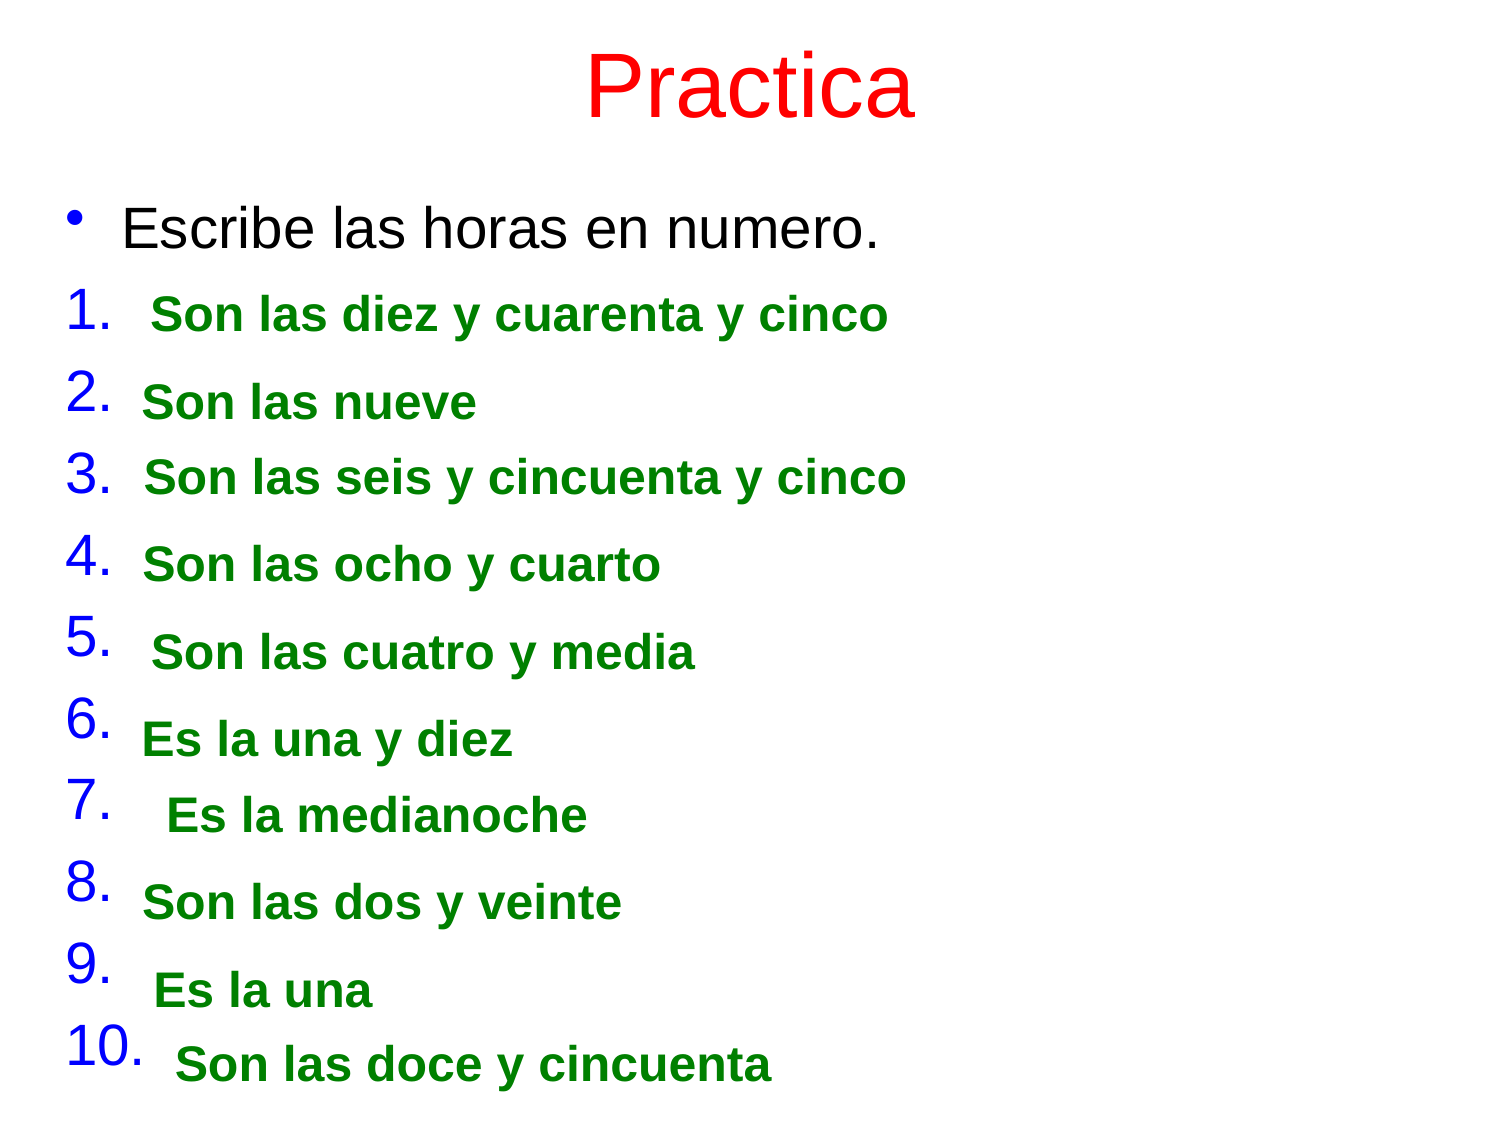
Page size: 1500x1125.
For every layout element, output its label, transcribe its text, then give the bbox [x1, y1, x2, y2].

text_box Es la medianoche [151, 774, 604, 850]
text_box Son las doce y cincuenta [159, 1024, 787, 1099]
text_box Son las ocho y cuarto [127, 524, 677, 599]
title Practica [75, 0, 1425, 175]
text_box Son las nueve [126, 361, 493, 437]
text_box Son las cuatro y media [136, 611, 711, 687]
text_box Son las dos y veinte [127, 862, 638, 938]
text_box Son las seis y cincuenta y cinco [128, 436, 923, 512]
list Escribe las horas en numero. [50, 182, 1400, 988]
text_box Son las diez y cuarenta y cinco [135, 274, 905, 349]
text_box Es la una y diez [126, 699, 529, 774]
text_box Es la una [138, 949, 388, 1025]
